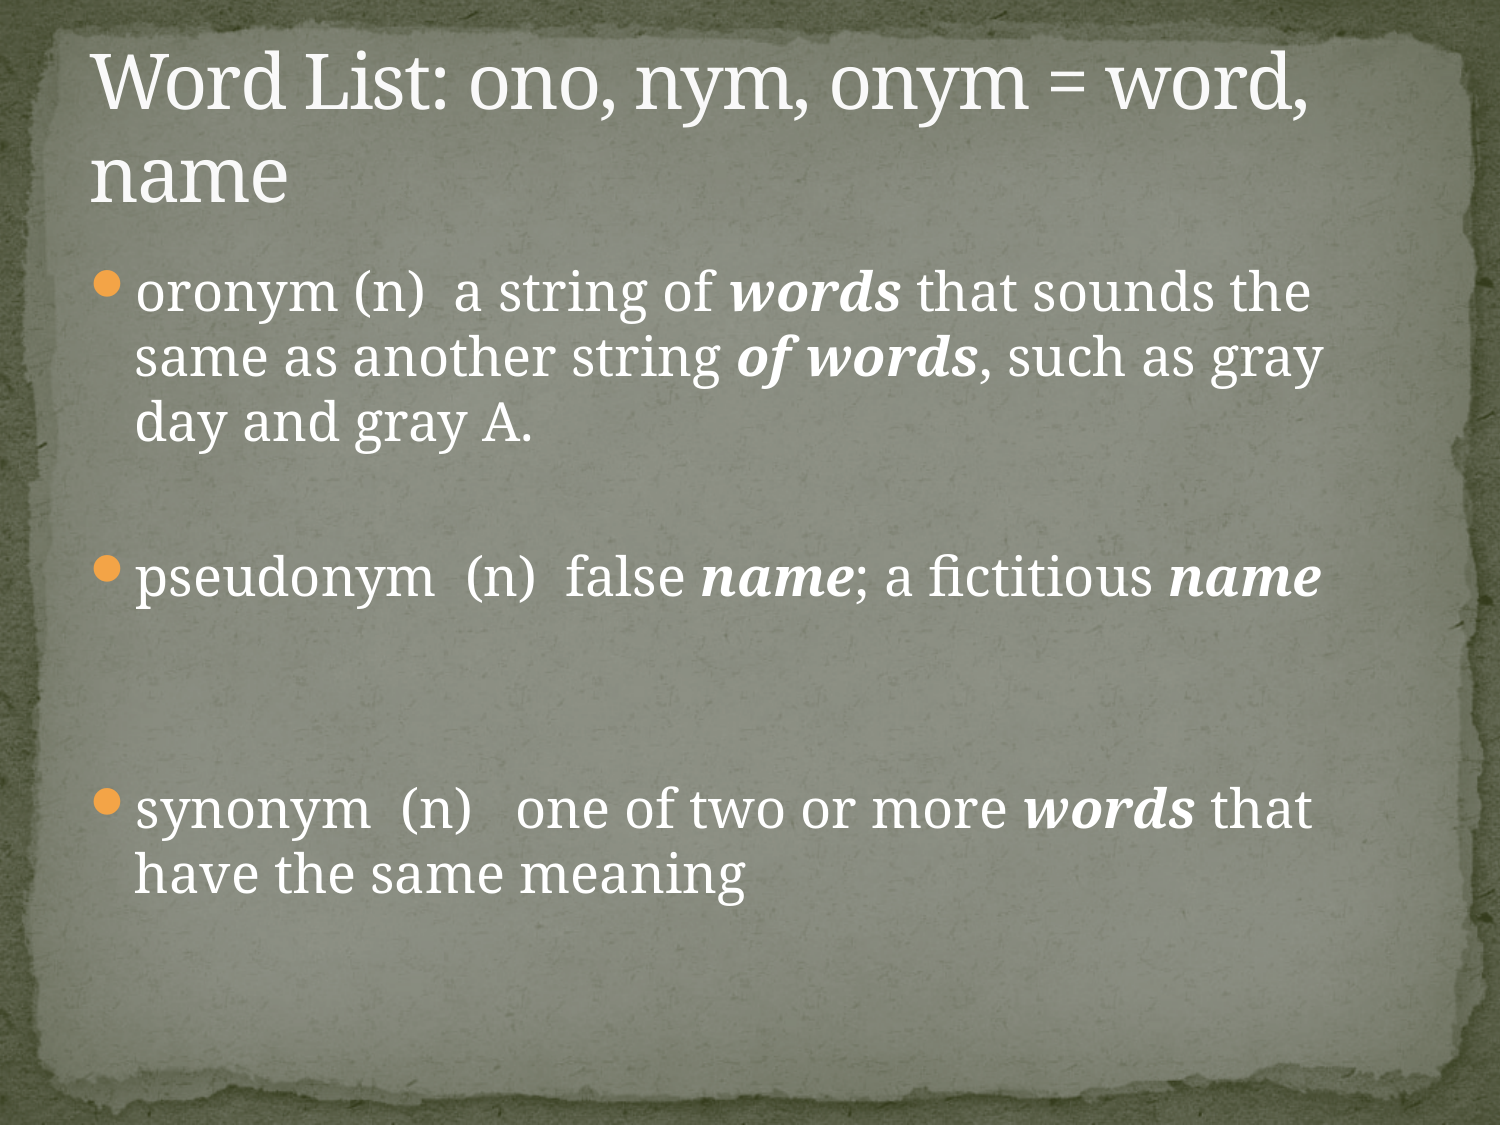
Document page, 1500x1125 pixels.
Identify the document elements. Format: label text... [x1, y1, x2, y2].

list oronym (n) a string of words that sounds the same as another string of words, such as gray day and gray A. pseudonym (n) false name; a fictitious name synonym (n) one of two or more words that have the same meaning [75, 249, 1425, 1000]
title Word List: ono, nym, onym = word, name [74, 24, 1425, 225]
